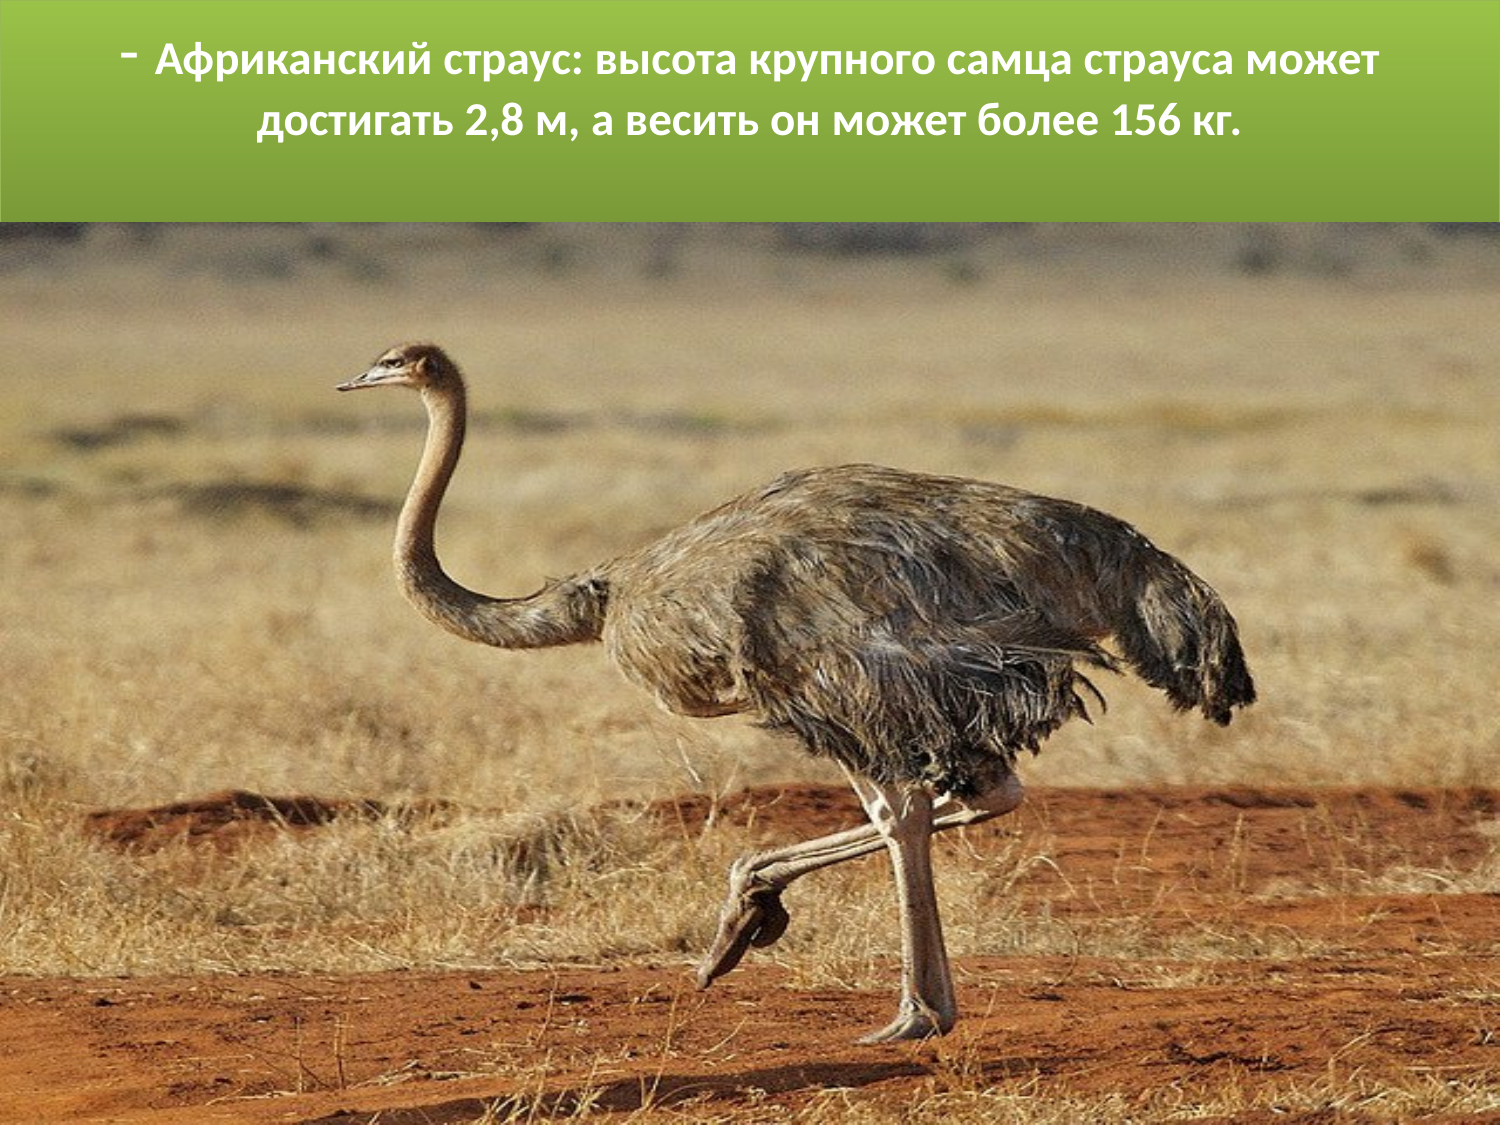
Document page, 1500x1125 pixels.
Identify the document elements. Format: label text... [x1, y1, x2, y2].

picture [0, 222, 1500, 1125]
title - Африканский страус: высота крупного самца страуса может достигать 2,8 м, а весить он может более 156 кг. [0, 0, 1500, 222]
